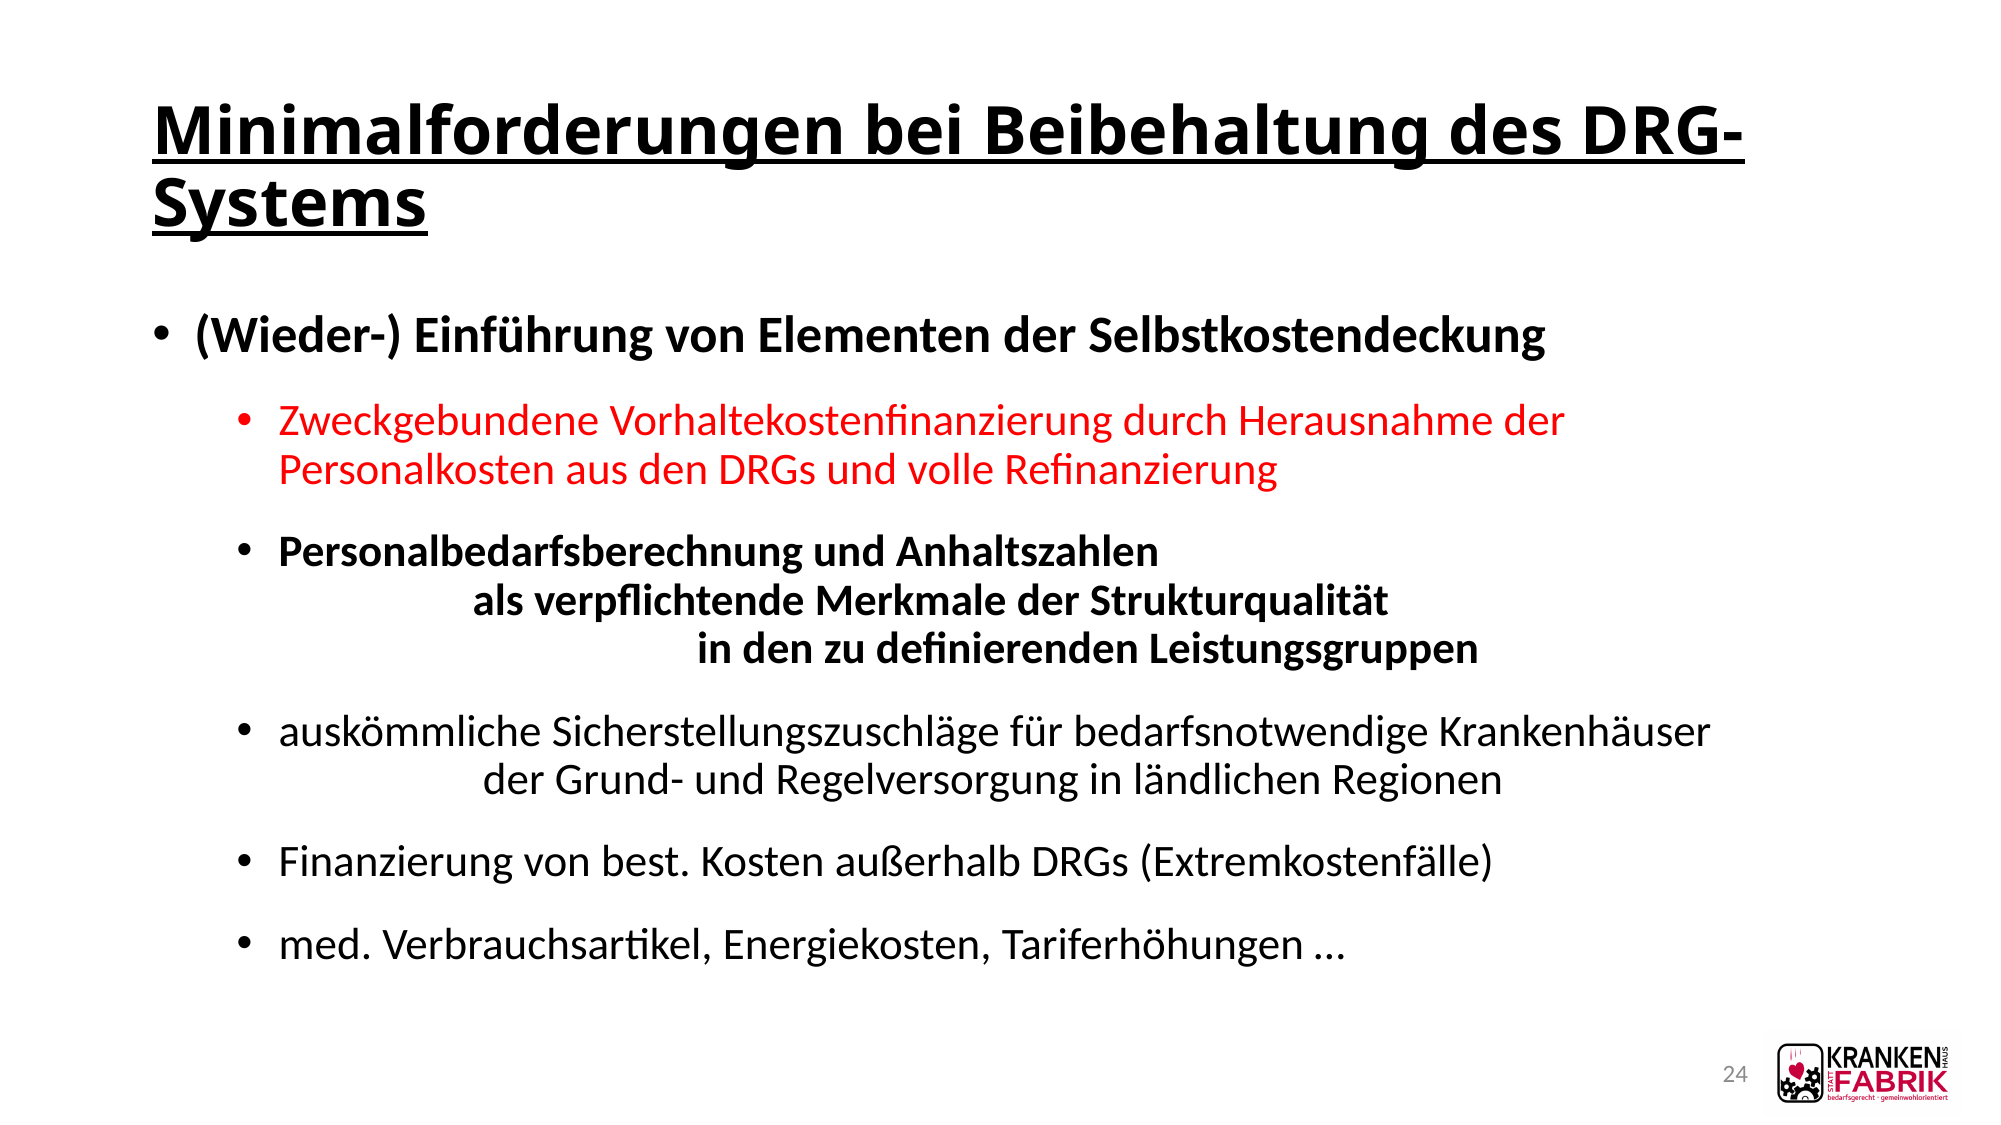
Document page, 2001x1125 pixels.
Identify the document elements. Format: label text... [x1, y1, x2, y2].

slide_number 24 [1389, 1042, 1763, 1103]
list (Wieder-) Einführung von Elementen der Selbstkostendeckung Zweckgebundene Vorhaltekostenfinanzierung durch Herausnahme der Personalkosten aus den DRGs und volle Refinanzierung Personalbedarfsberechnung und Anhaltszahlen als verpflichtende Merkmale der Strukturqualität in den zu definierenden Leistungsgruppen auskömmliche Sicherstellungszuschläge für bedarfsnotwendige Krankenhäuser der Grund- und Regelversorgung in ländlichen Regionen Finanzierung von best. Kosten außerhalb DRGs (Extremkostenfälle) med. Verbrauchsartikel, Energiekosten, Tariferhöhungen … [137, 299, 1863, 1014]
picture [1763, 1029, 1962, 1117]
title Minimalforderungen bei Beibehaltung des DRG-Systems [137, 59, 1863, 278]
